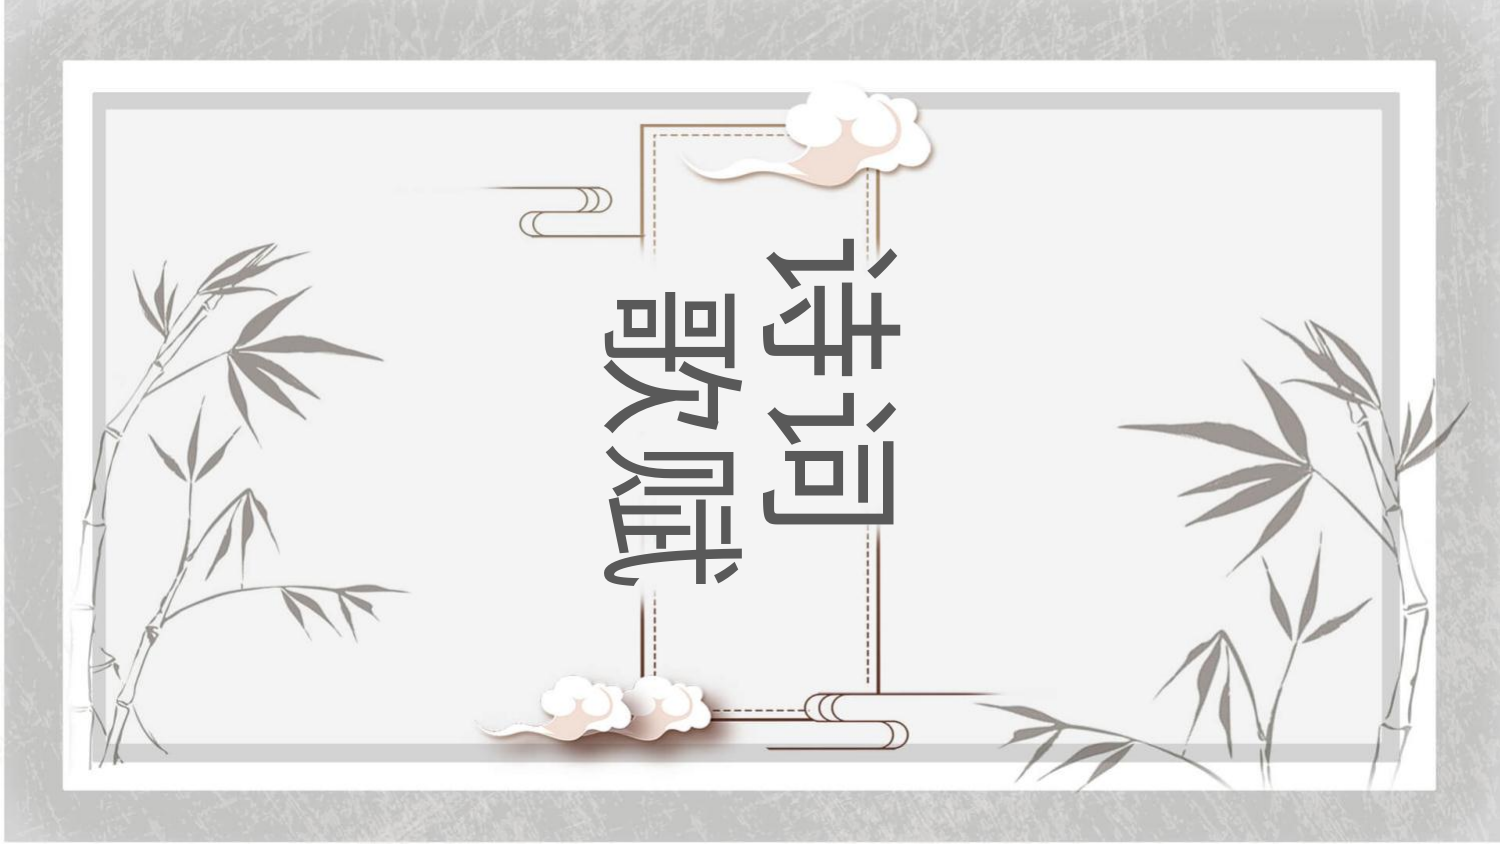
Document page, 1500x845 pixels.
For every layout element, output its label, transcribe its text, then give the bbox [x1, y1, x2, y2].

text_box 歌赋 [562, 271, 775, 599]
picture [0, 0, 1500, 844]
text_box 诗词 [720, 217, 933, 545]
